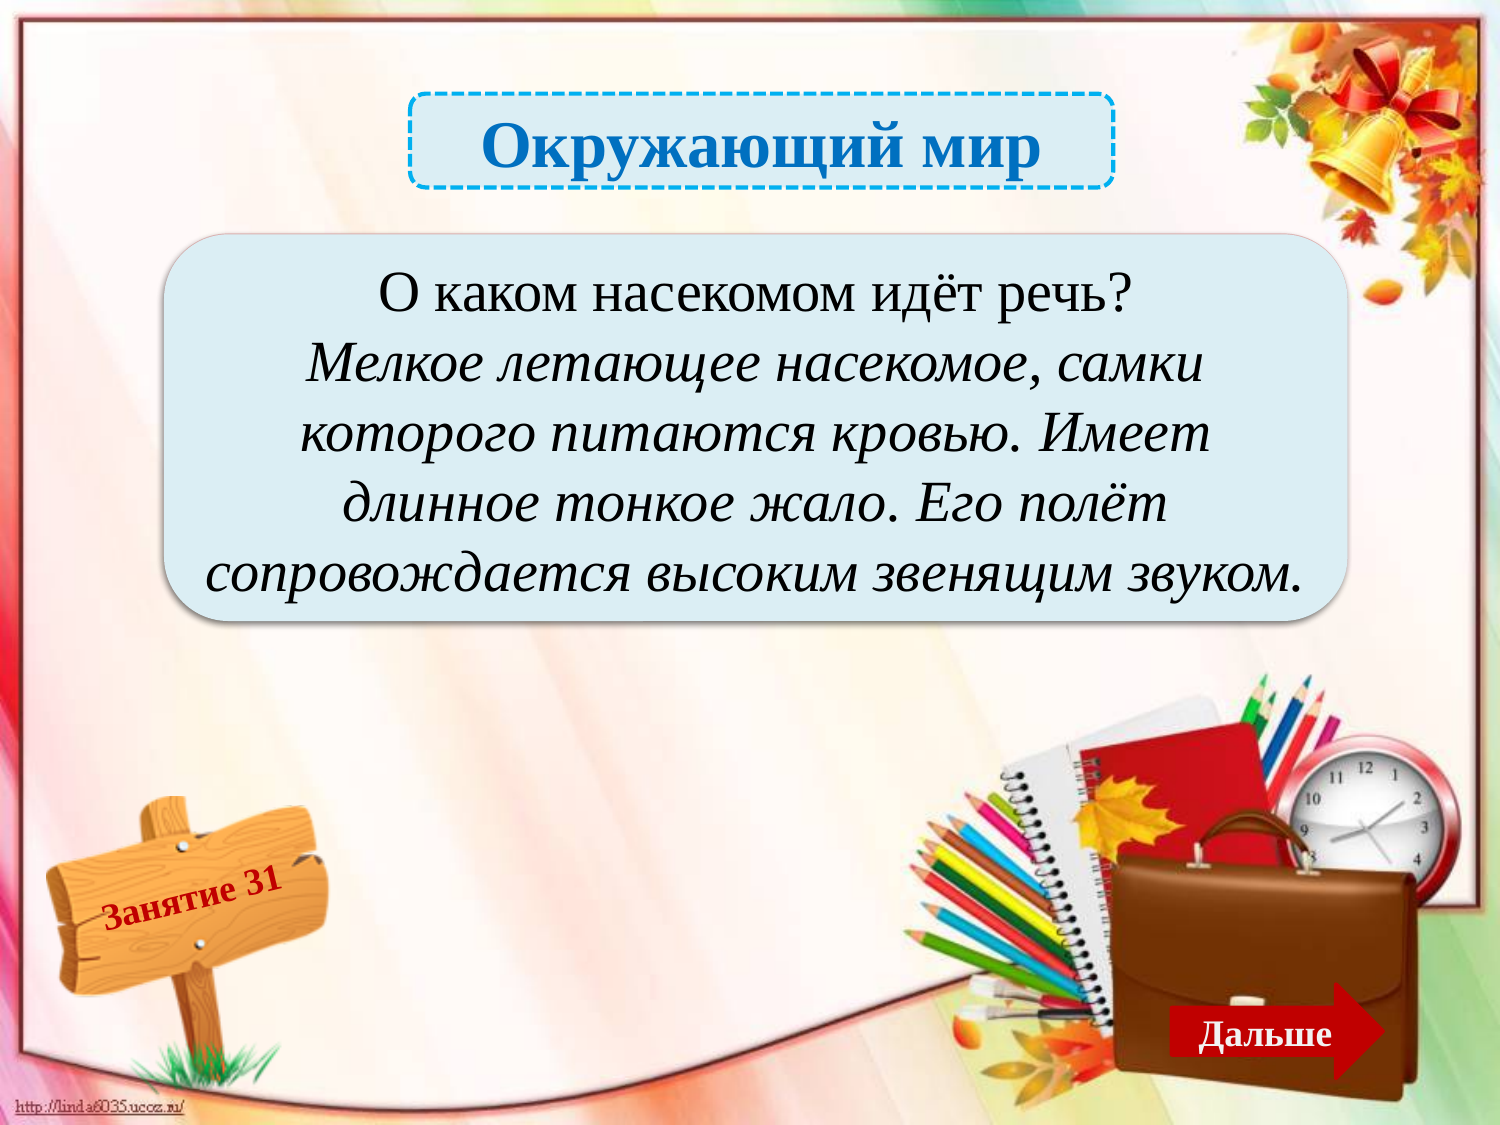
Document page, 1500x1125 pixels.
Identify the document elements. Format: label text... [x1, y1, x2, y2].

text_box Дальше [1169, 982, 1385, 1081]
picture [0, 0, 1500, 1125]
text_box Окружающий мир [407, 91, 1116, 190]
text_box [161, 232, 1350, 624]
